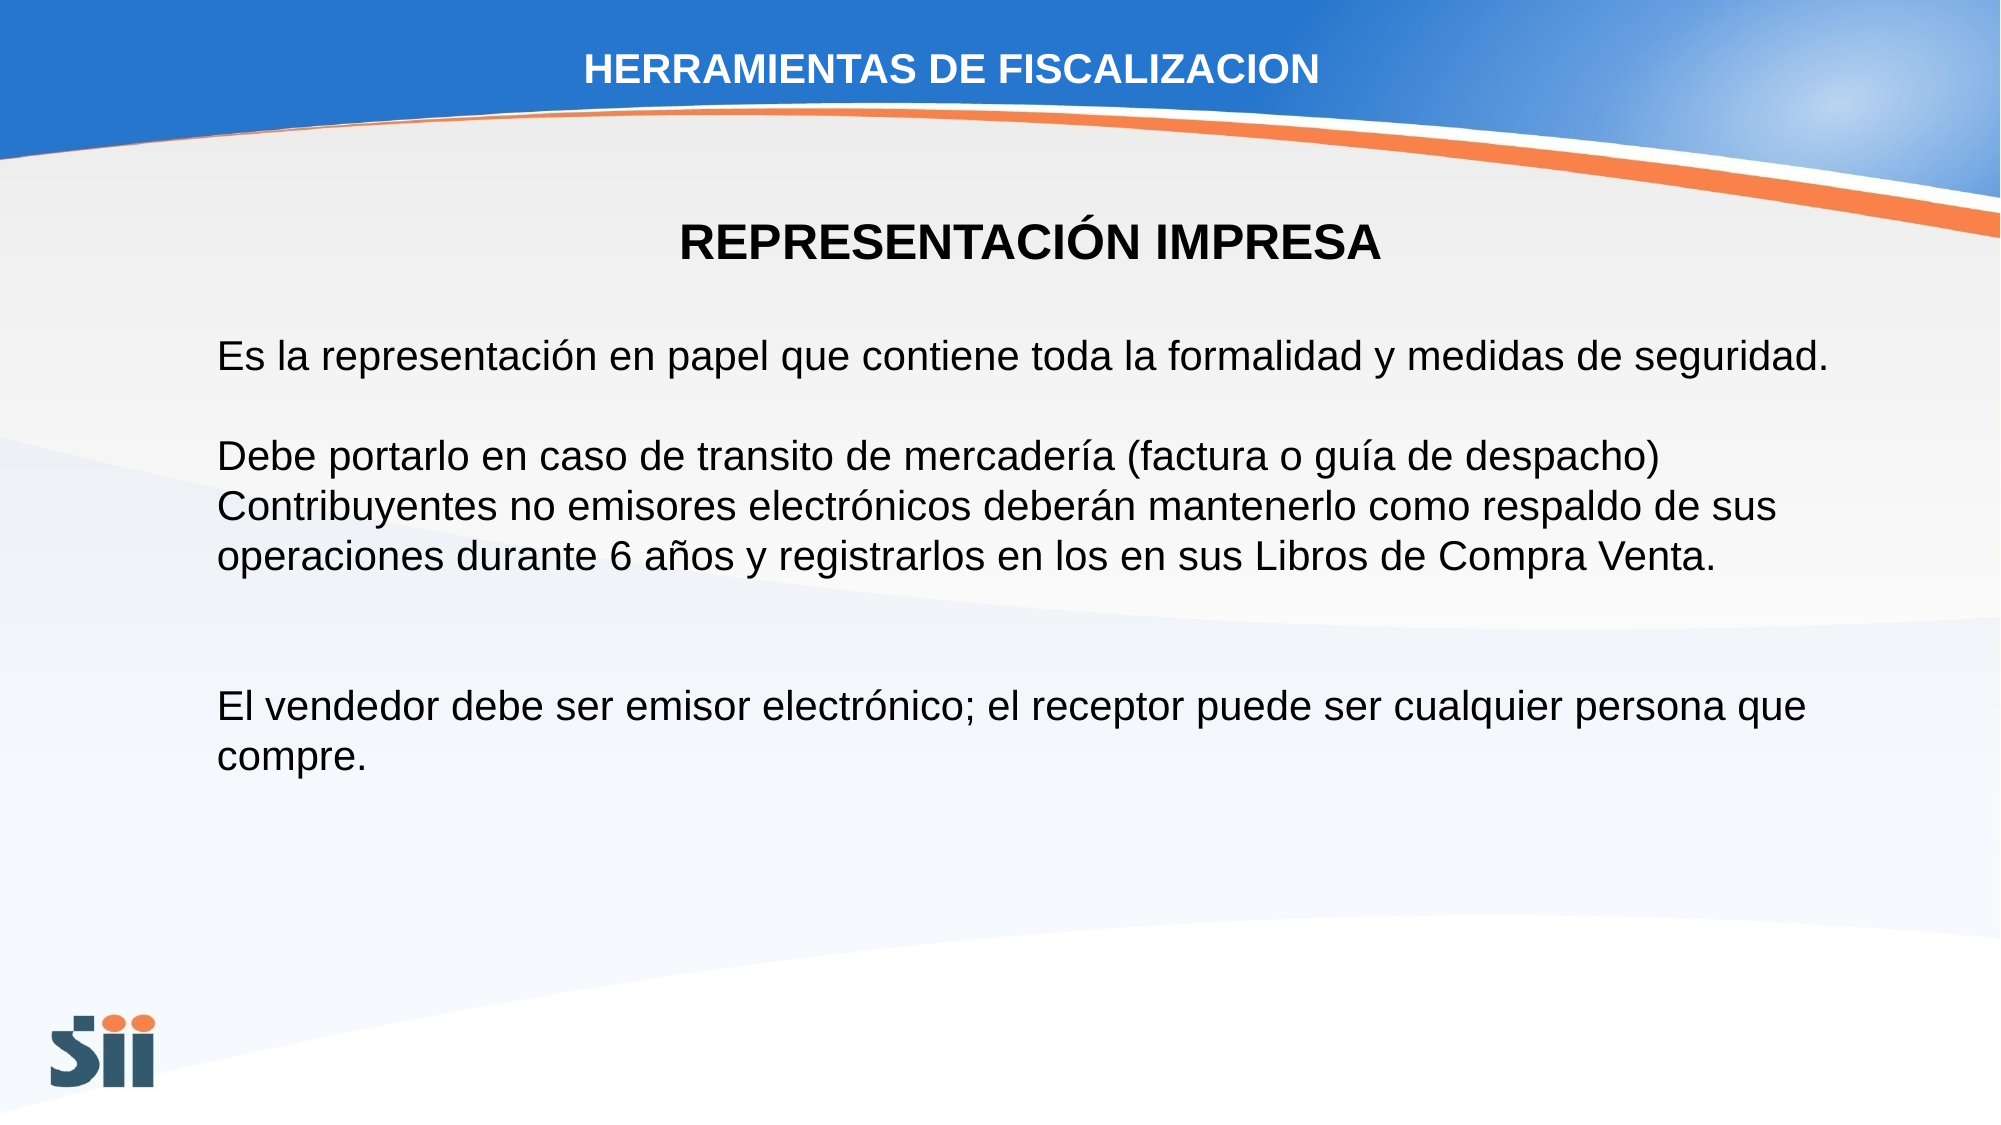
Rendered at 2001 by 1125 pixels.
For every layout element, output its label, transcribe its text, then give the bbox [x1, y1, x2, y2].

picture [0, 0, 2001, 1125]
text_box REPRESENTACIÓN IMPRESA Es la representación en papel que contiene toda la formalidad y medidas de seguridad. Debe portarlo en caso de transito de mercadería (factura o guía de despacho) Contribuyentes no emisores electrónicos deberán mantenerlo como respaldo de sus operaciones durante 6 años y registrarlos en los en sus Libros de Compra Venta. El vendedor debe ser emisor electrónico; el receptor puede ser cualquier persona que compre. [202, 141, 1861, 787]
text_box HERRAMIENTAS DE FISCALIZACION [202, 34, 1702, 100]
